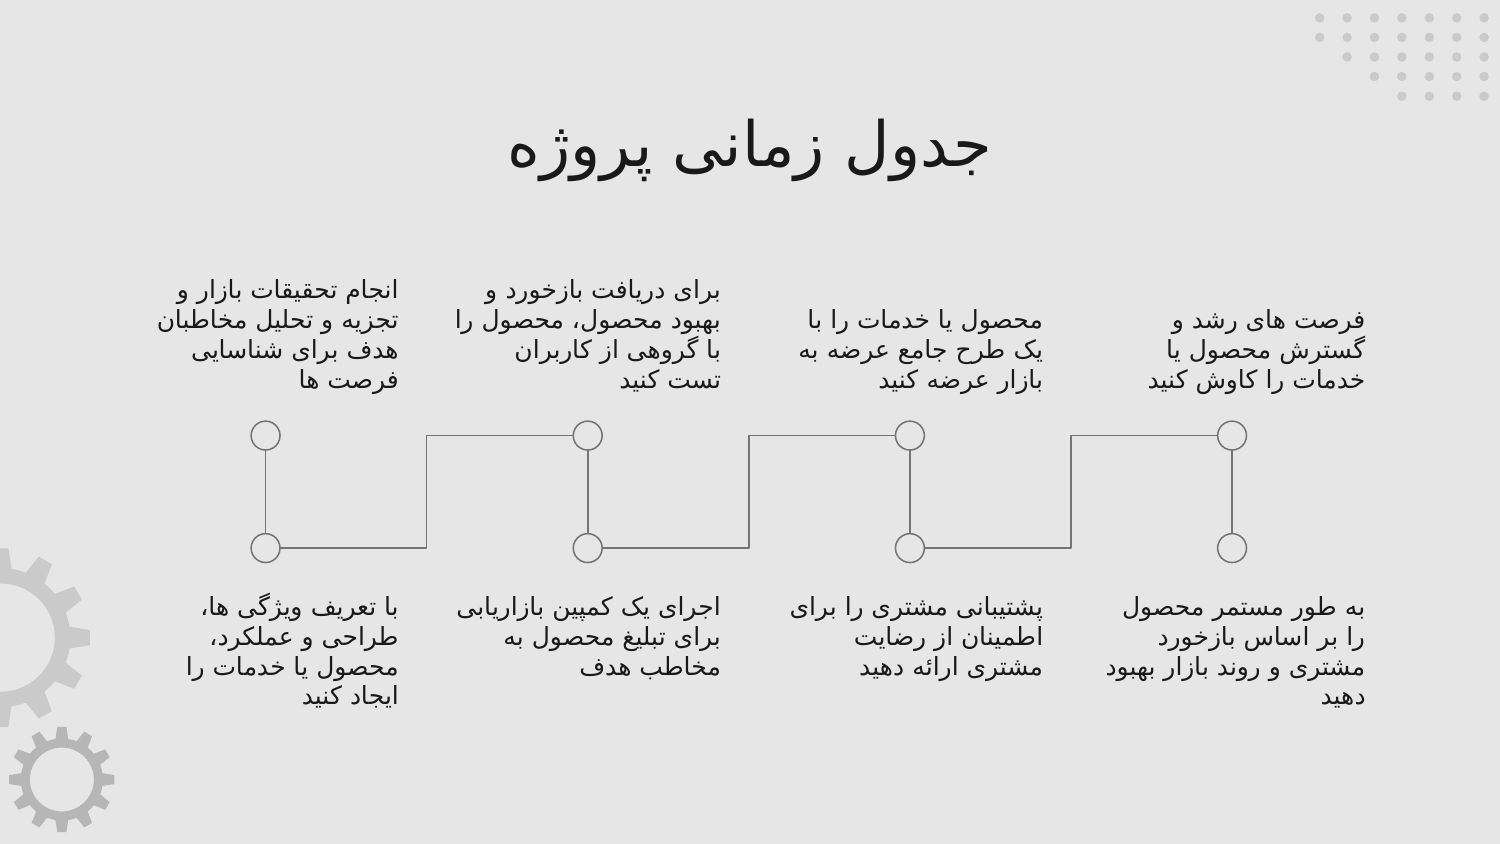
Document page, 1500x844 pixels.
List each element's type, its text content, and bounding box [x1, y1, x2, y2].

title جدول زمانی پروژه [118, 88, 1382, 183]
text_box [251, 534, 278, 563]
text_box [573, 421, 602, 450]
text_box [251, 421, 280, 451]
text_box [895, 421, 925, 450]
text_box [601, 435, 896, 549]
text_box برای دریافت بازخورد و بهبود محصول، محصول را با گروهی از کاربران تست کنید [439, 241, 737, 409]
text_box انجام تحقیقات بازار و تجزیه و تحلیل مخاطبان هدف برای شناسایی فرصت ها [116, 241, 415, 409]
text_box اجرای یک کمپین بازاریابی برای تبلیغ محصول به مخاطب هدف [439, 575, 737, 743]
text_box با تعریف ویژگی ها، طراحی و عملکرد، محصول یا خدمات را ایجاد کنید [116, 575, 415, 743]
text_box فرصت های رشد و گسترش محصول یا خدمات را کاوش کنید [1083, 241, 1381, 409]
text_box [1217, 421, 1247, 450]
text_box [279, 435, 574, 549]
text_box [924, 435, 1218, 549]
text_box محصول یا خدمات را با یک طرح جامع عرضه به بازار عرضه کنید [761, 241, 1059, 409]
text_box [575, 534, 600, 563]
text_box پشتیبانی مشتری را برای اطمینان از رضایت مشتری ارائه دهید [761, 575, 1059, 743]
text_box [897, 534, 923, 563]
text_box به طور مستمر محصول را بر اساس بازخورد مشتری و روند بازار بهبود دهید [1083, 575, 1381, 743]
text_box [1219, 534, 1247, 563]
